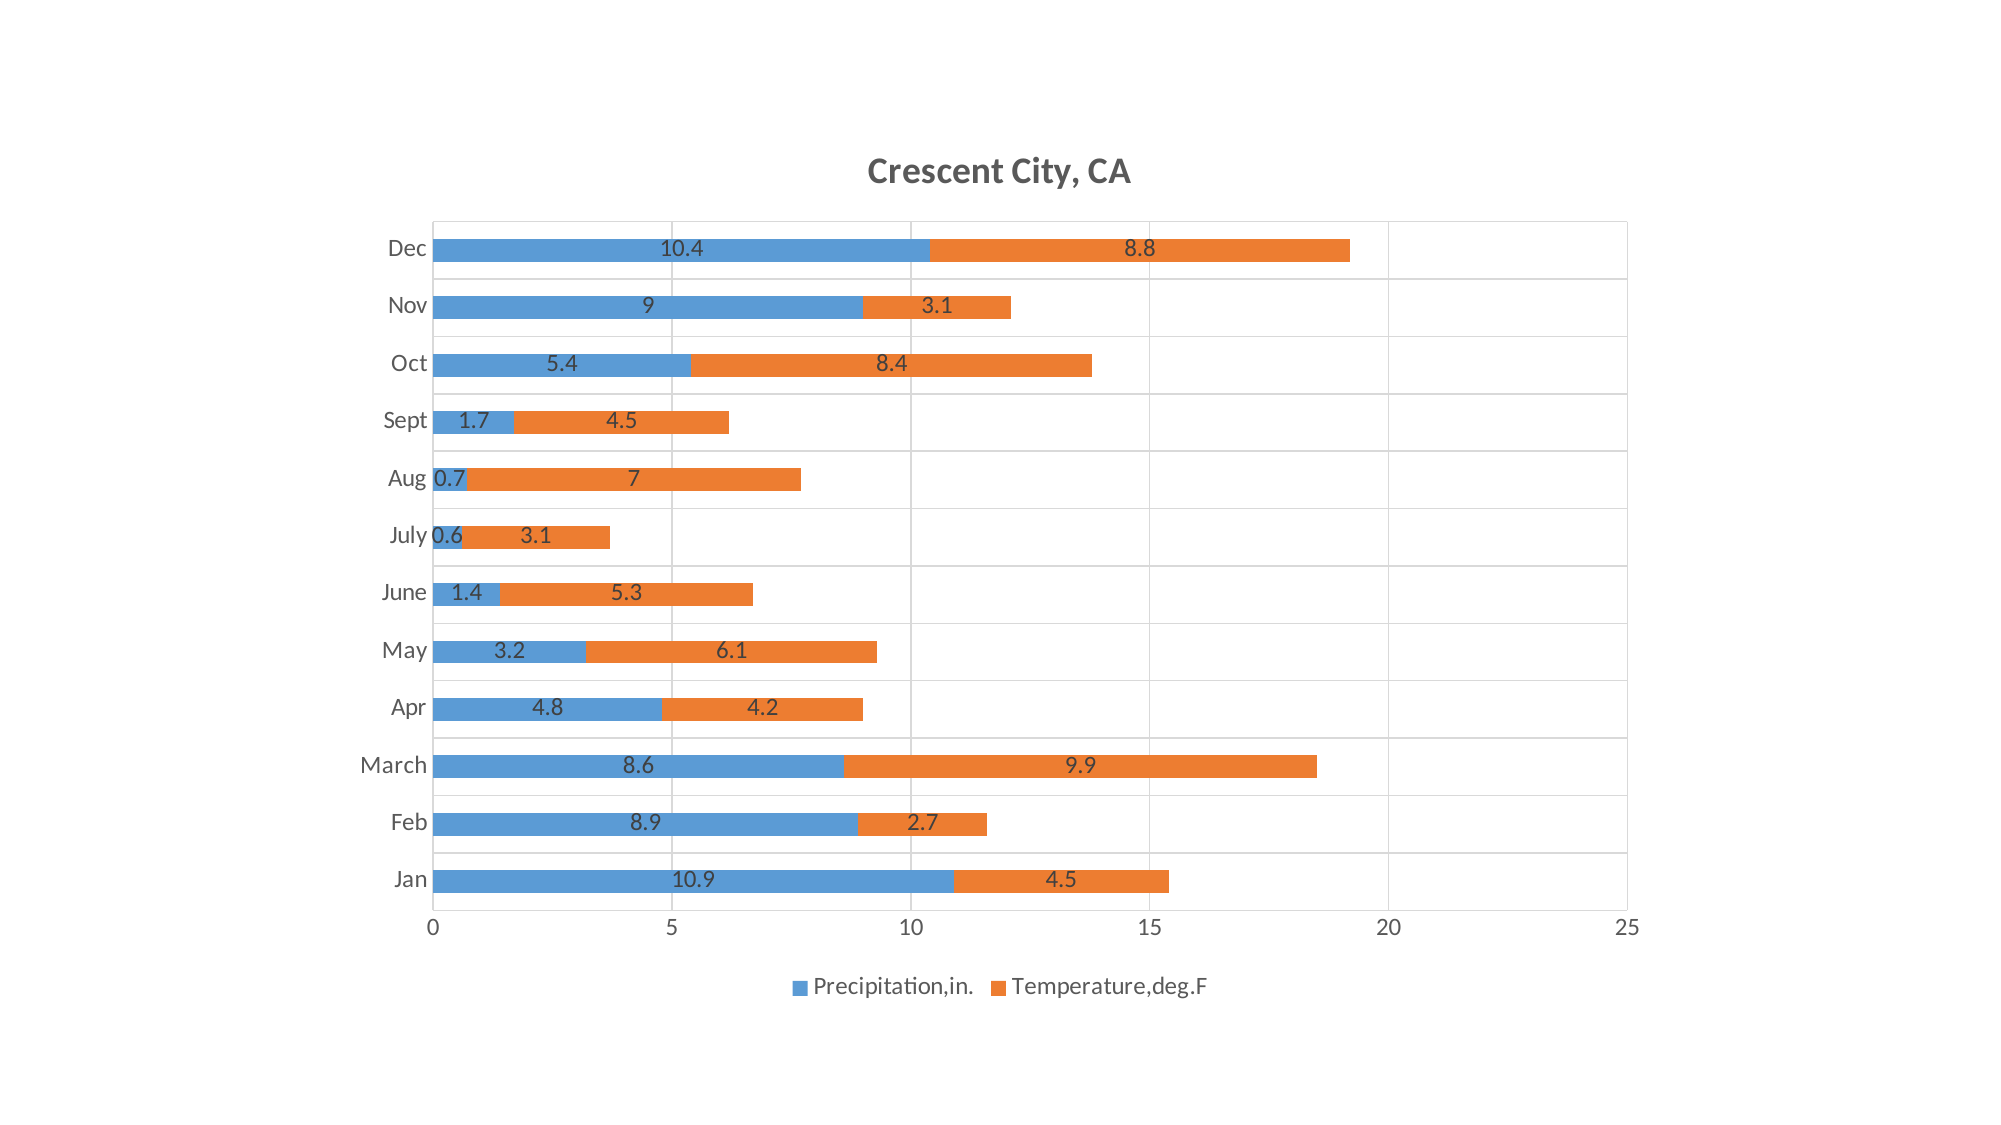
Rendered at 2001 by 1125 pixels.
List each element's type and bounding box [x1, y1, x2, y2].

chart [333, 117, 1667, 1007]
